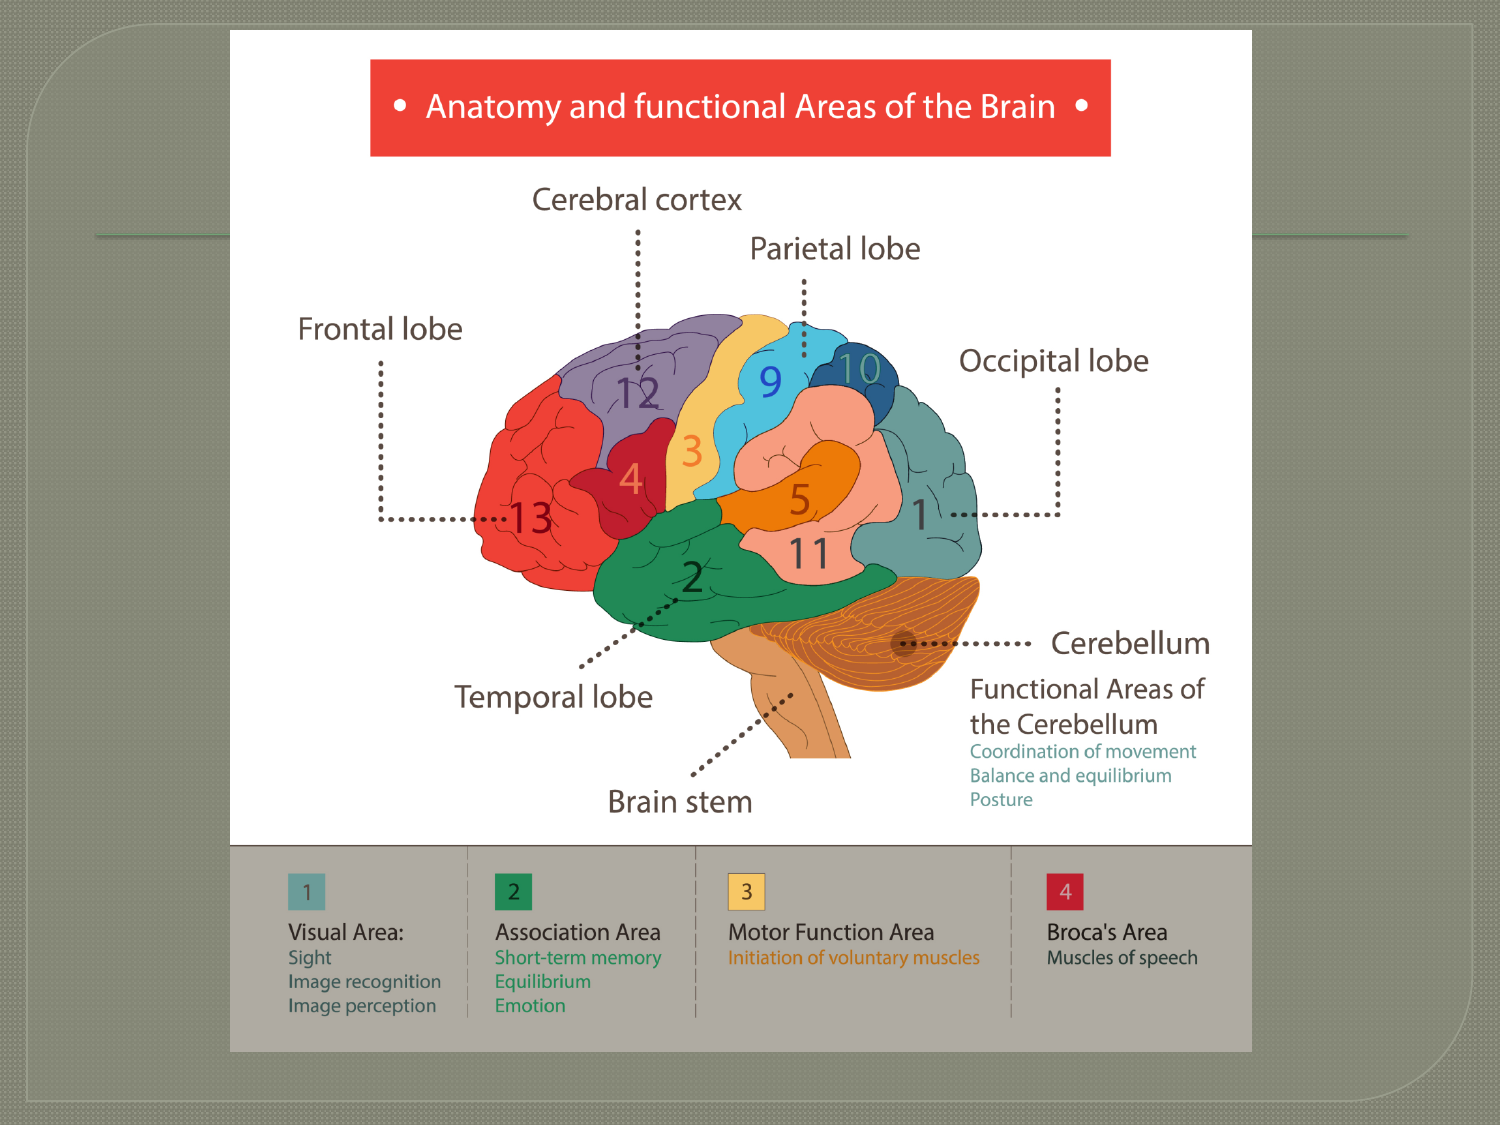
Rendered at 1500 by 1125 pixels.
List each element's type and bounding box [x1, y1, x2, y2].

list [229, 30, 1252, 1053]
